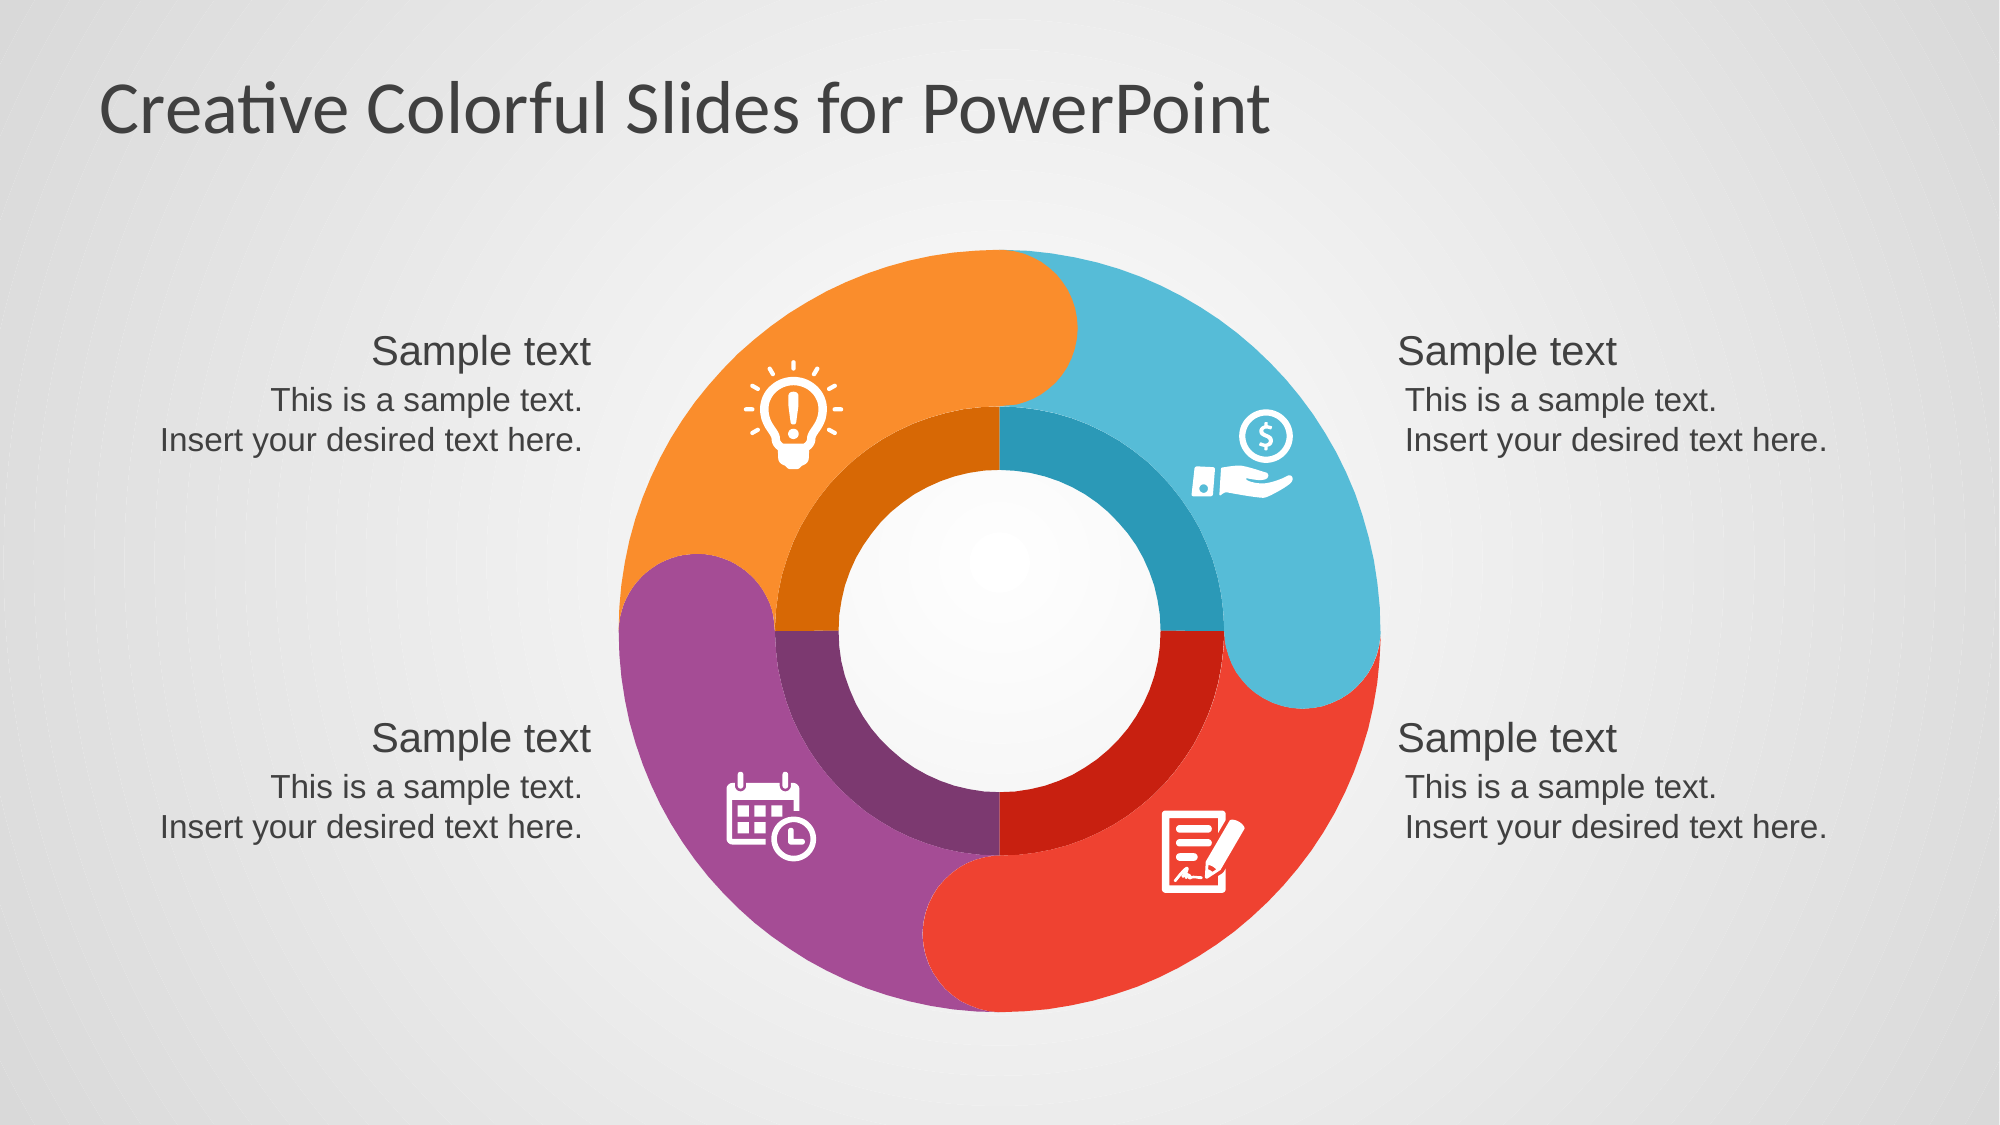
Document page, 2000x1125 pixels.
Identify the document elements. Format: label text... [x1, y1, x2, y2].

text_box This is a sample text. Insert your desired text here. [1389, 381, 1844, 466]
text_box Sample text [138, 316, 607, 381]
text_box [618, 249, 1381, 1013]
text_box Sample text [1386, 316, 1850, 381]
text_box This is a sample text. Insert your desired text here. [144, 768, 599, 853]
text_box This is a sample text. Insert your desired text here. [1389, 768, 1844, 853]
title Creative Colorful Slides for PowerPoint [99, 45, 1900, 162]
text_box Sample text [1386, 703, 1850, 768]
text_box This is a sample text. Insert your desired text here. [144, 381, 599, 466]
text_box Sample text [138, 703, 607, 768]
